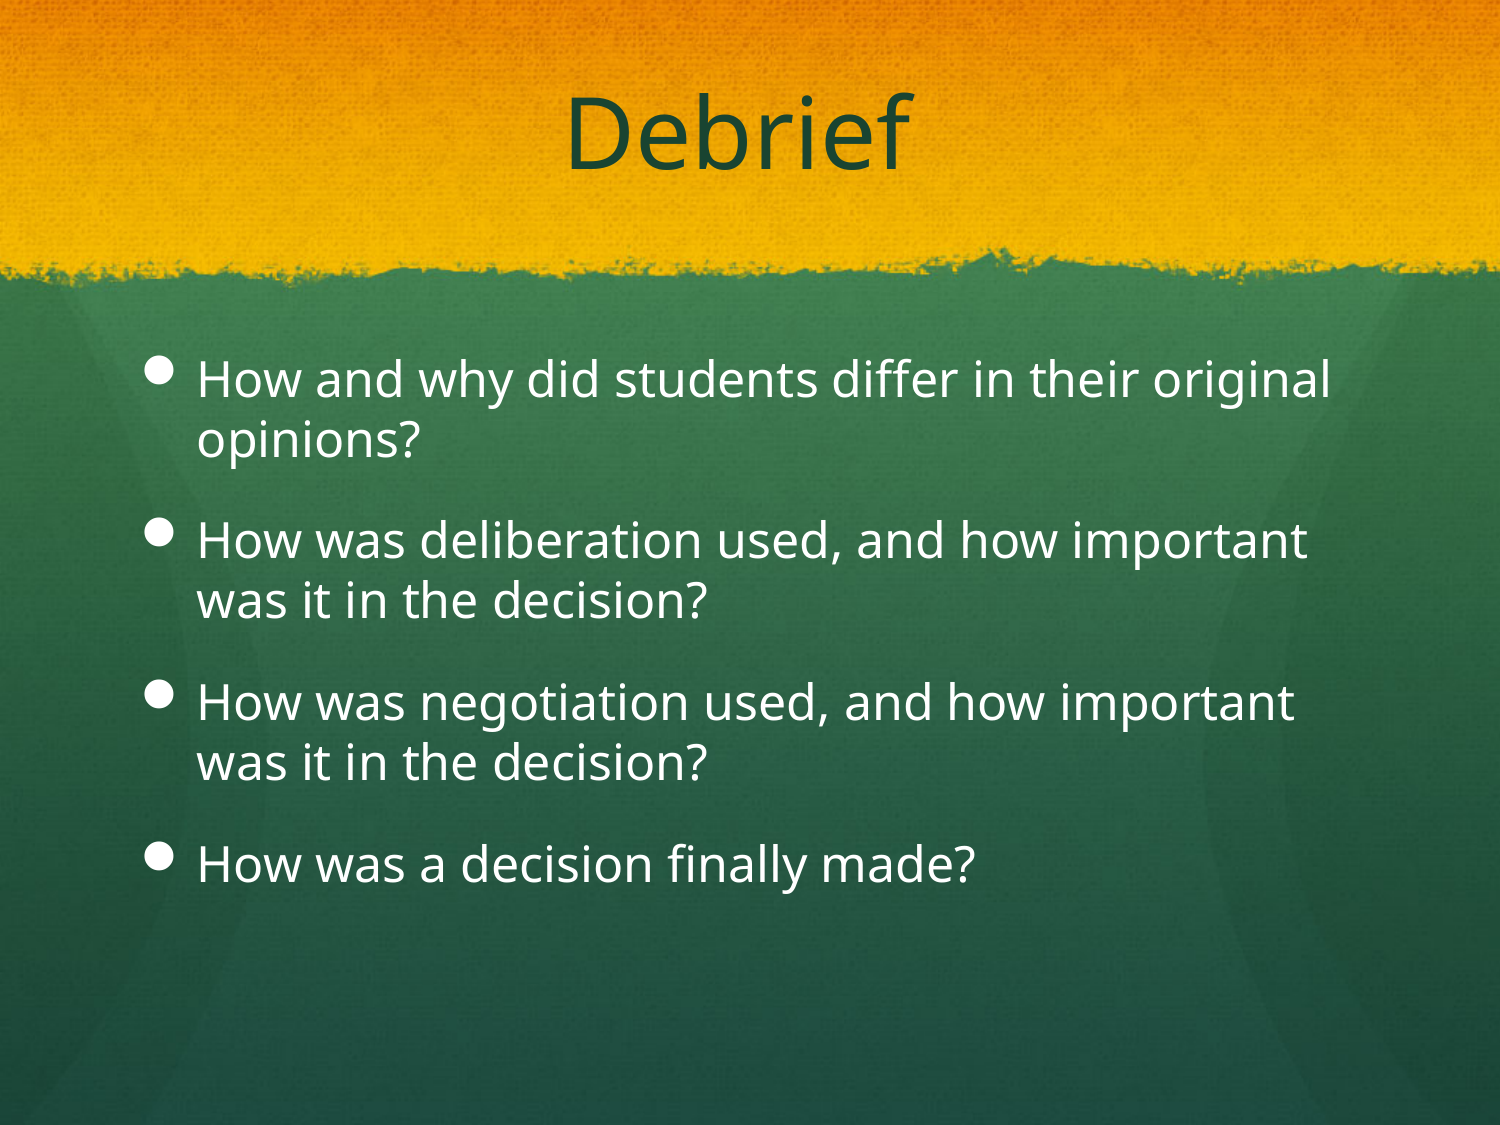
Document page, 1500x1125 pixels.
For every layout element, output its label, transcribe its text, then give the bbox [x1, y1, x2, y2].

list How and why did students differ in their original opinions? How was deliberation used, and how important was it in the decision? How was negotiation used, and how important was it in the decision? How was a decision finally made? [125, 339, 1375, 1026]
title Debrief [125, 13, 1375, 246]
picture [0, 0, 1500, 1125]
